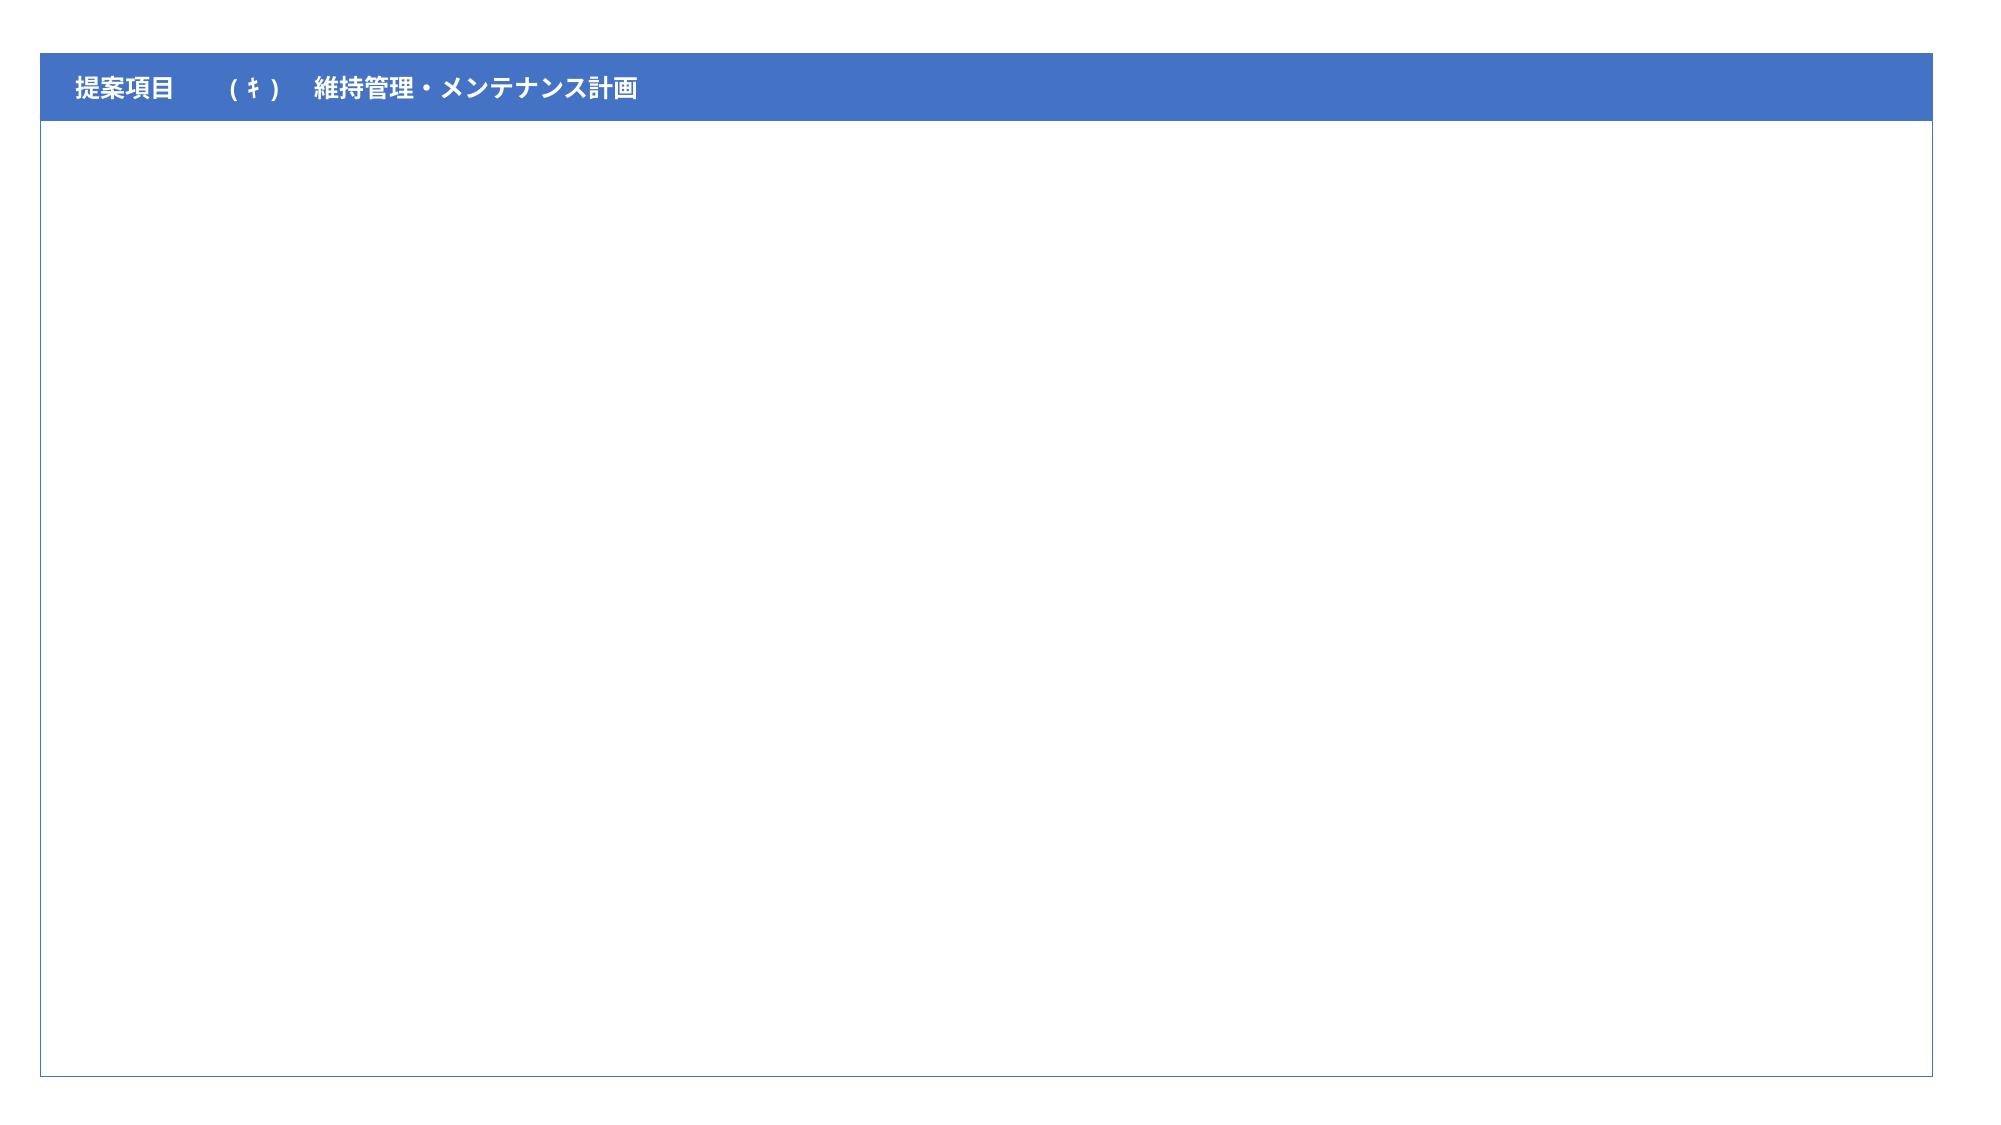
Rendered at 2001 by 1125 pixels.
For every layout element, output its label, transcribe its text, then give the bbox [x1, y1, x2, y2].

table_cell [41, 121, 1932, 1076]
table_header (ｷ) 維持管理・メンテナンス計画 [211, 54, 1932, 120]
table_header 提案項目 [41, 54, 211, 120]
